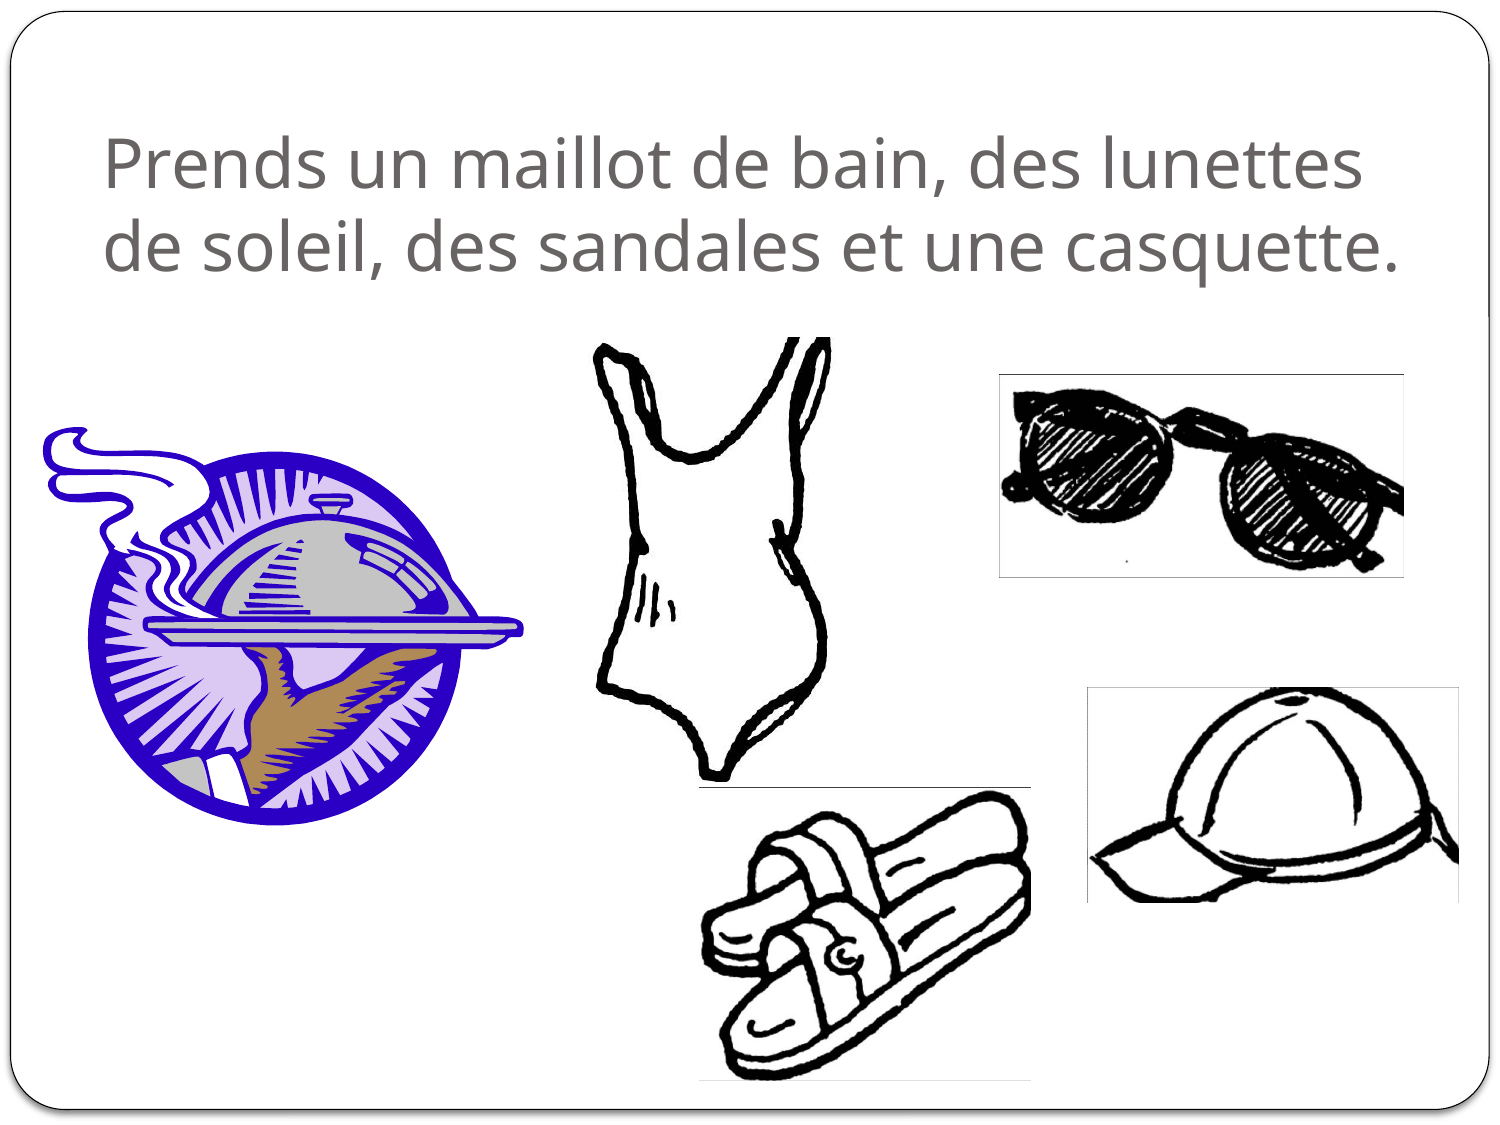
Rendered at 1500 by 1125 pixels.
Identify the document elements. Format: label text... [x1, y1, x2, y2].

title Prends un maillot de bain, des lunettes de soleil, des sandales et une casquette. [87, 87, 1438, 300]
picture [699, 787, 1032, 1081]
picture [1087, 687, 1459, 903]
picture [37, 424, 526, 826]
picture [587, 337, 836, 783]
picture [999, 374, 1405, 578]
